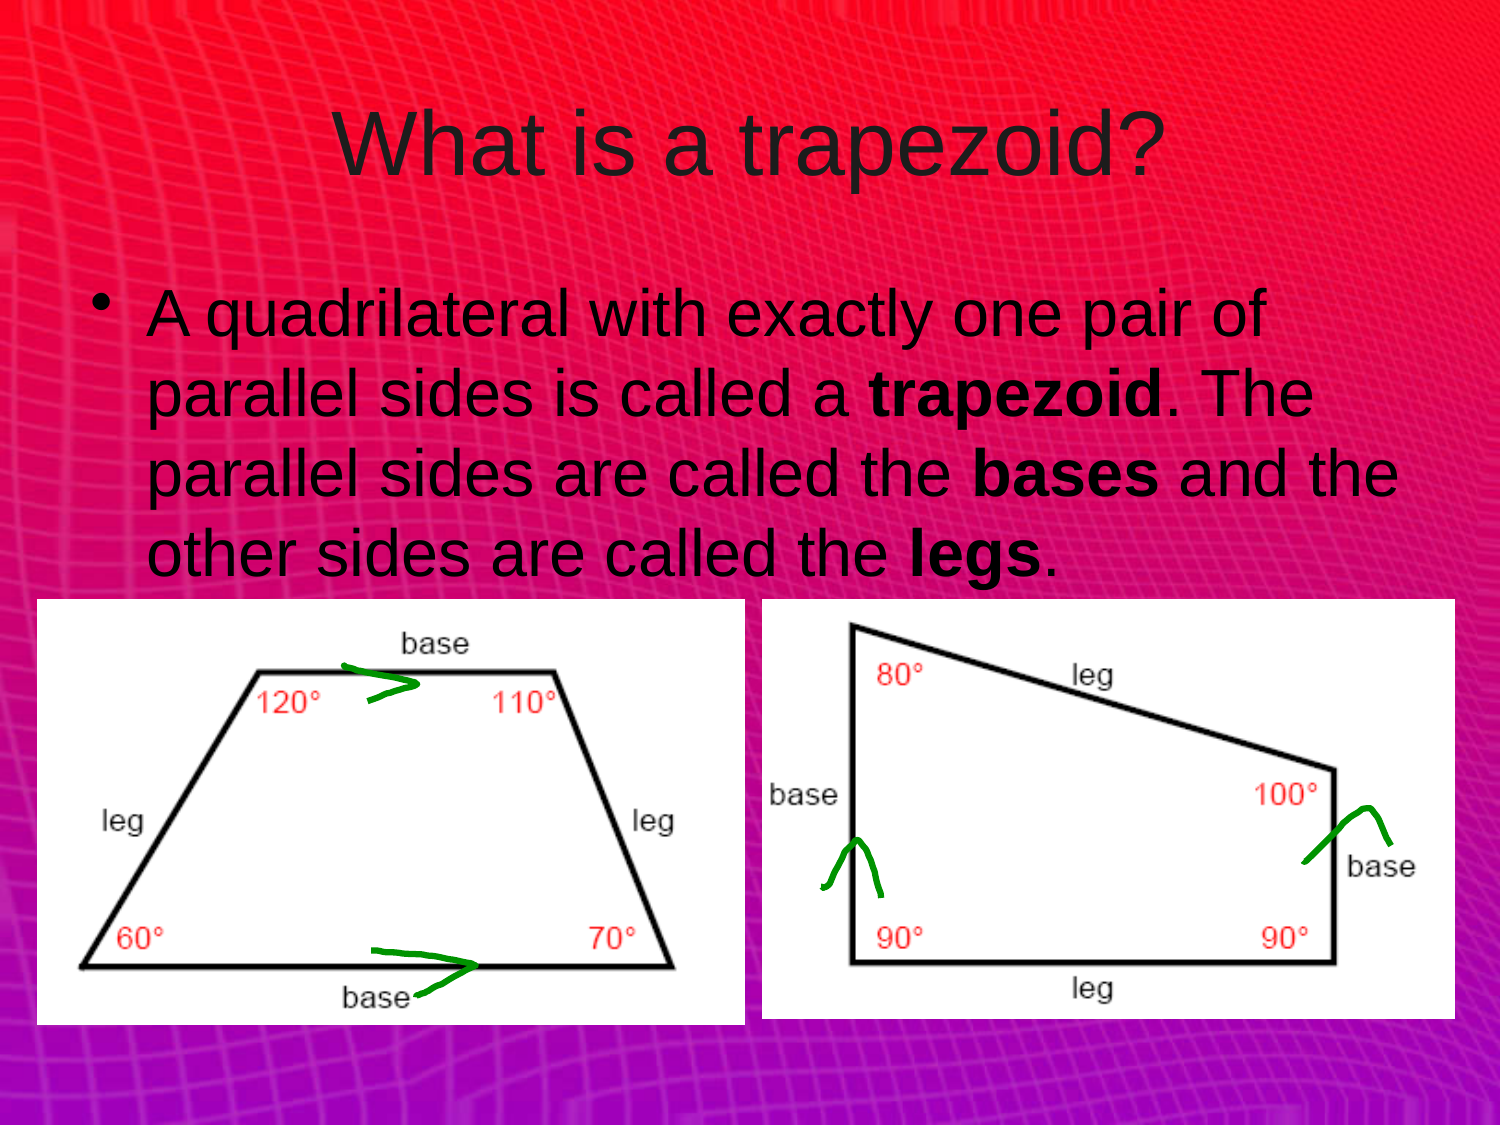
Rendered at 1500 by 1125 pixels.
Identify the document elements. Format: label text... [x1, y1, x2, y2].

title What is a trapezoid? [74, 44, 1426, 233]
list A quadrilateral with exactly one pair of parallel sides is called a trapezoid. The parallel sides are called the bases and the other sides are called the legs. [74, 262, 1426, 1006]
picture [0, 0, 1500, 1125]
